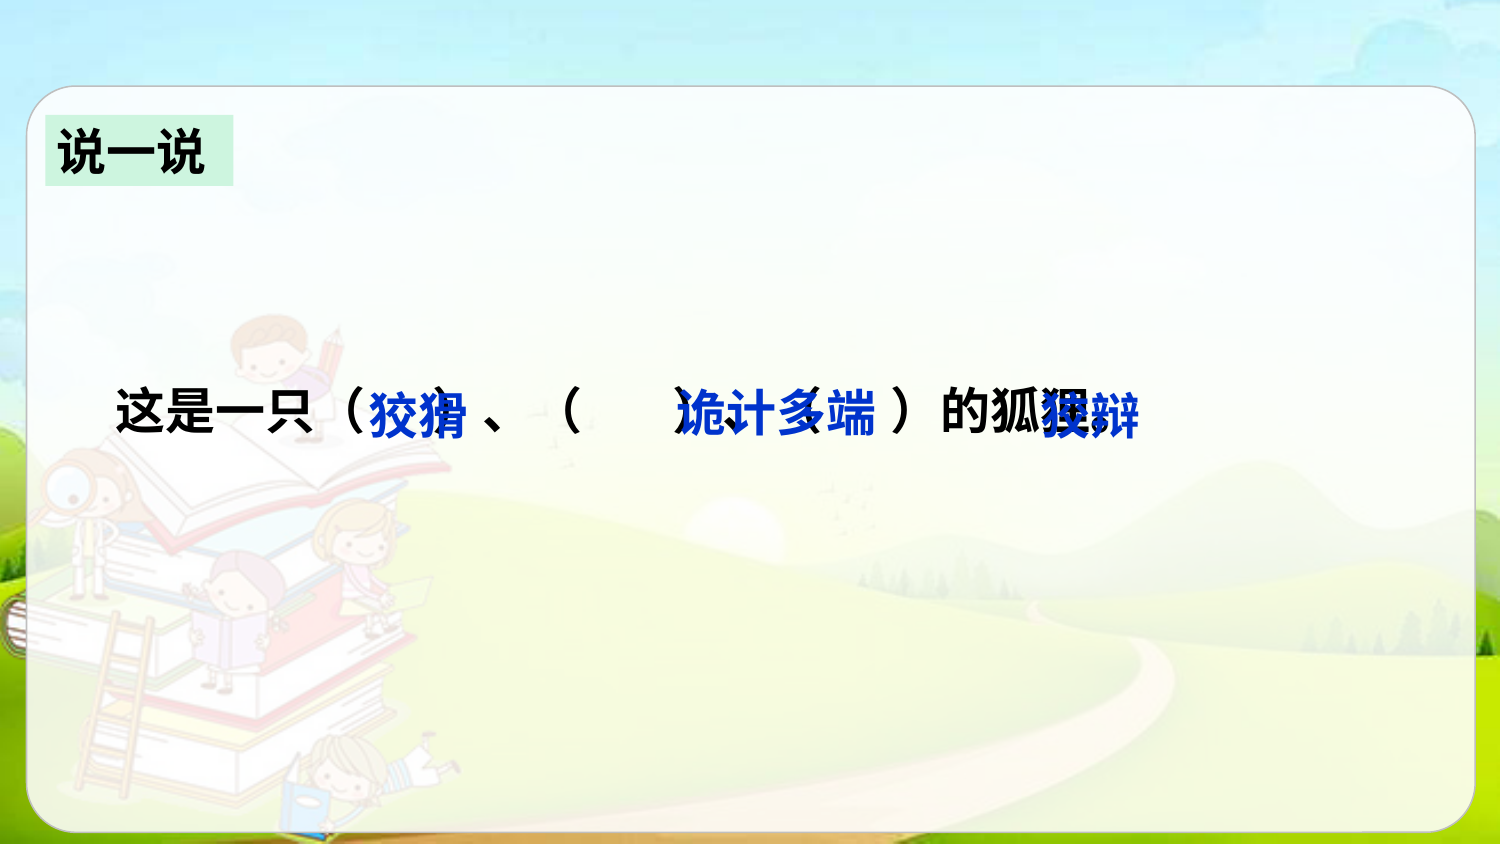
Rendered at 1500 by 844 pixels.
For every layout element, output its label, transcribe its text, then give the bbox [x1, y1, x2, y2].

text_box 狡辩 [1028, 379, 1219, 451]
text_box 这是一只（ ）、（ ）、（ ）的狐狸。 [104, 373, 1454, 445]
text_box 诡计多端 [665, 375, 919, 447]
picture [0, 0, 1500, 844]
text_box 狡猾 [357, 378, 548, 450]
text_box 说一说 [45, 114, 234, 186]
